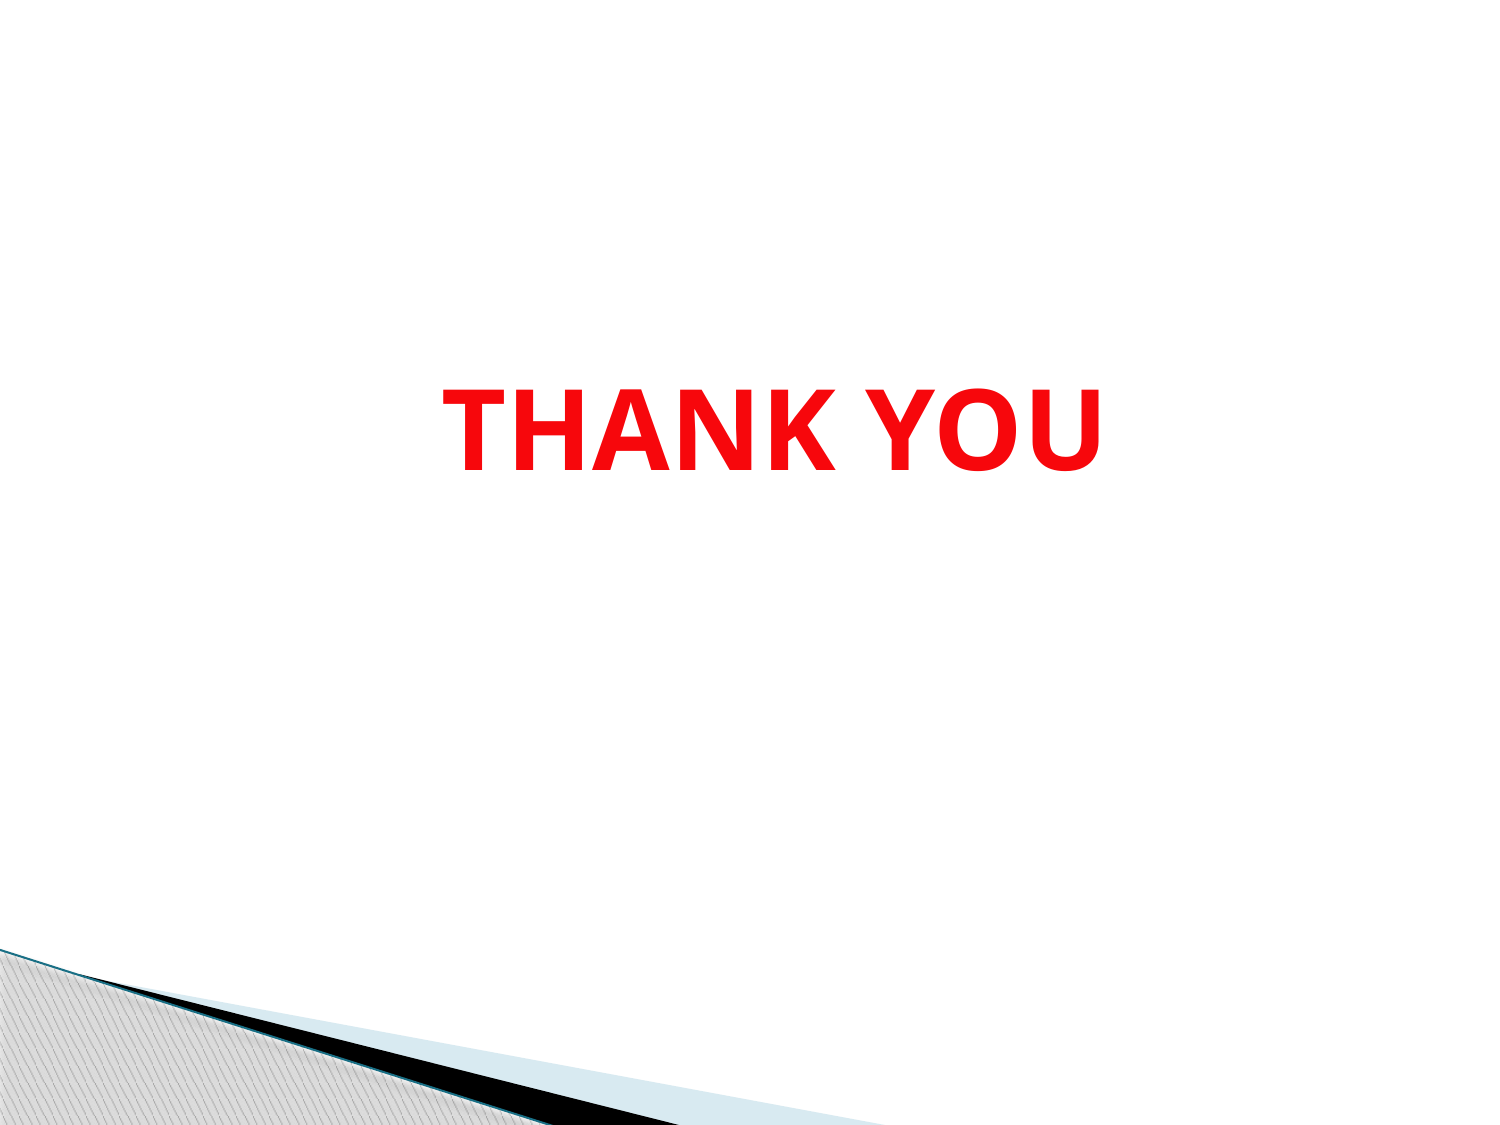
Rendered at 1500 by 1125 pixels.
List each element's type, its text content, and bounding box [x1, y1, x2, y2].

text_box THANK YOU [350, 349, 1200, 500]
